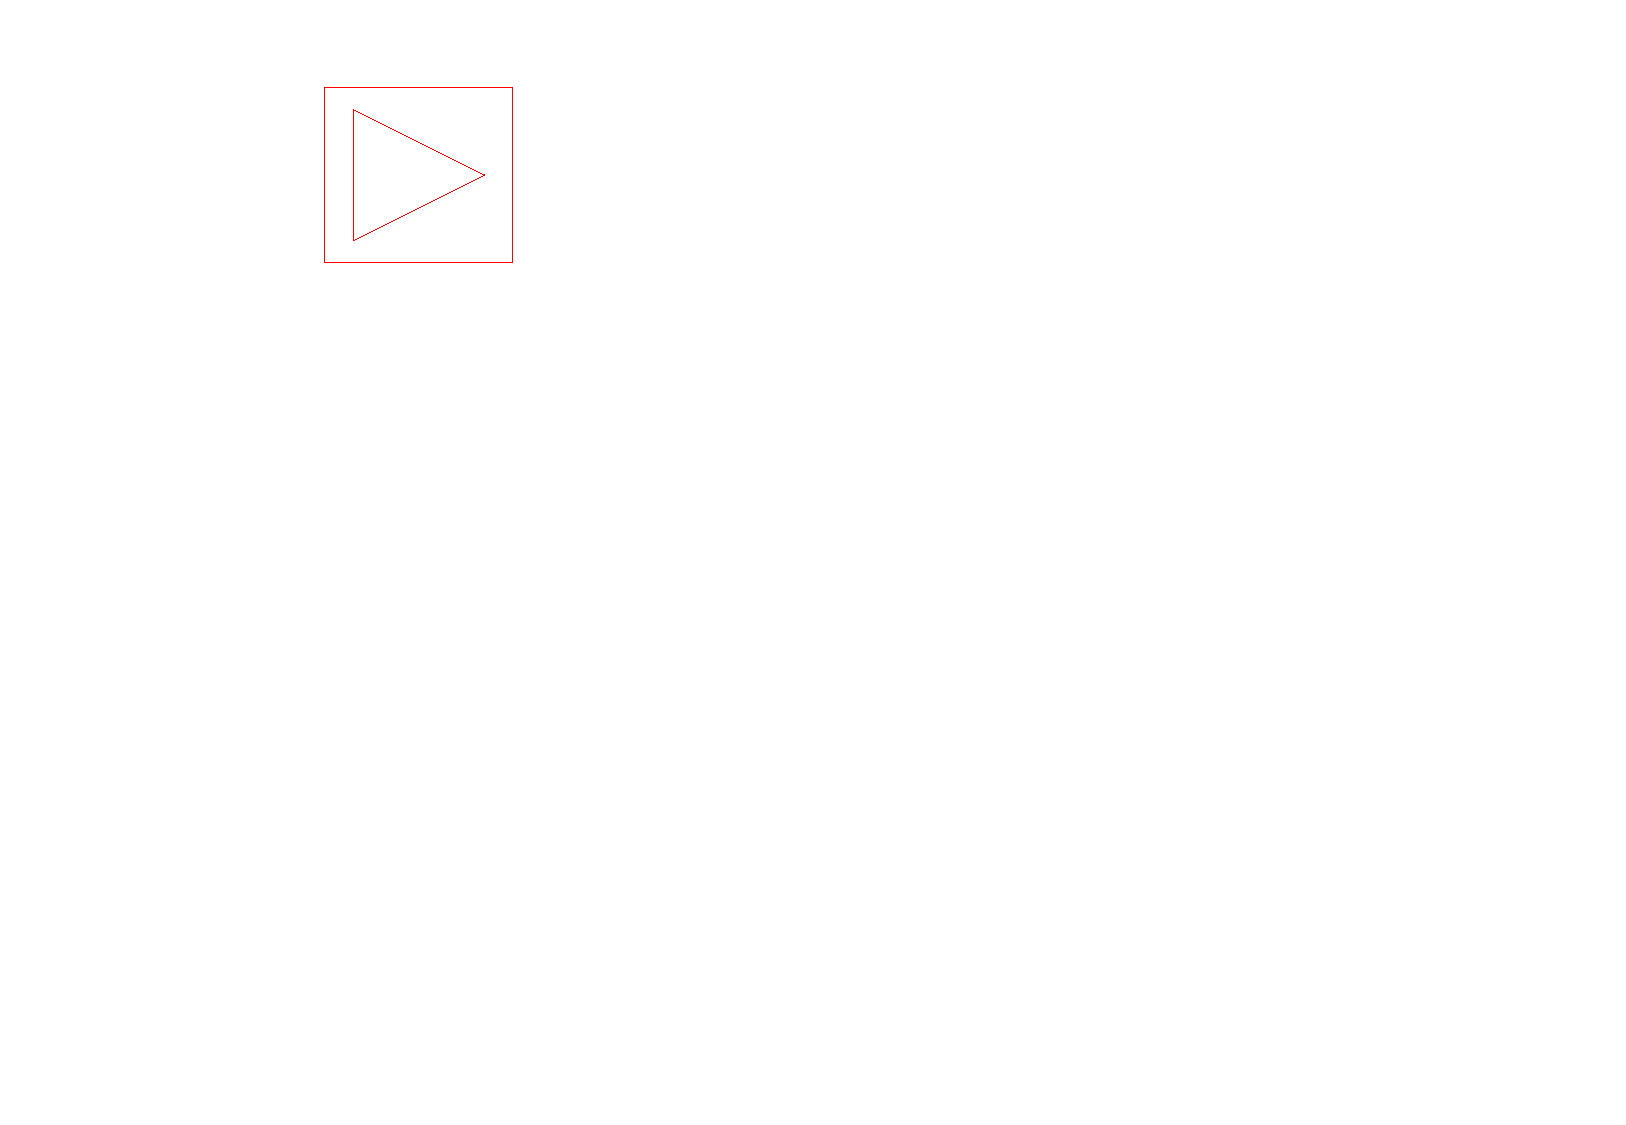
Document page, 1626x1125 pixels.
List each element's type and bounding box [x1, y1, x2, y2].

text_box [324, 87, 513, 263]
